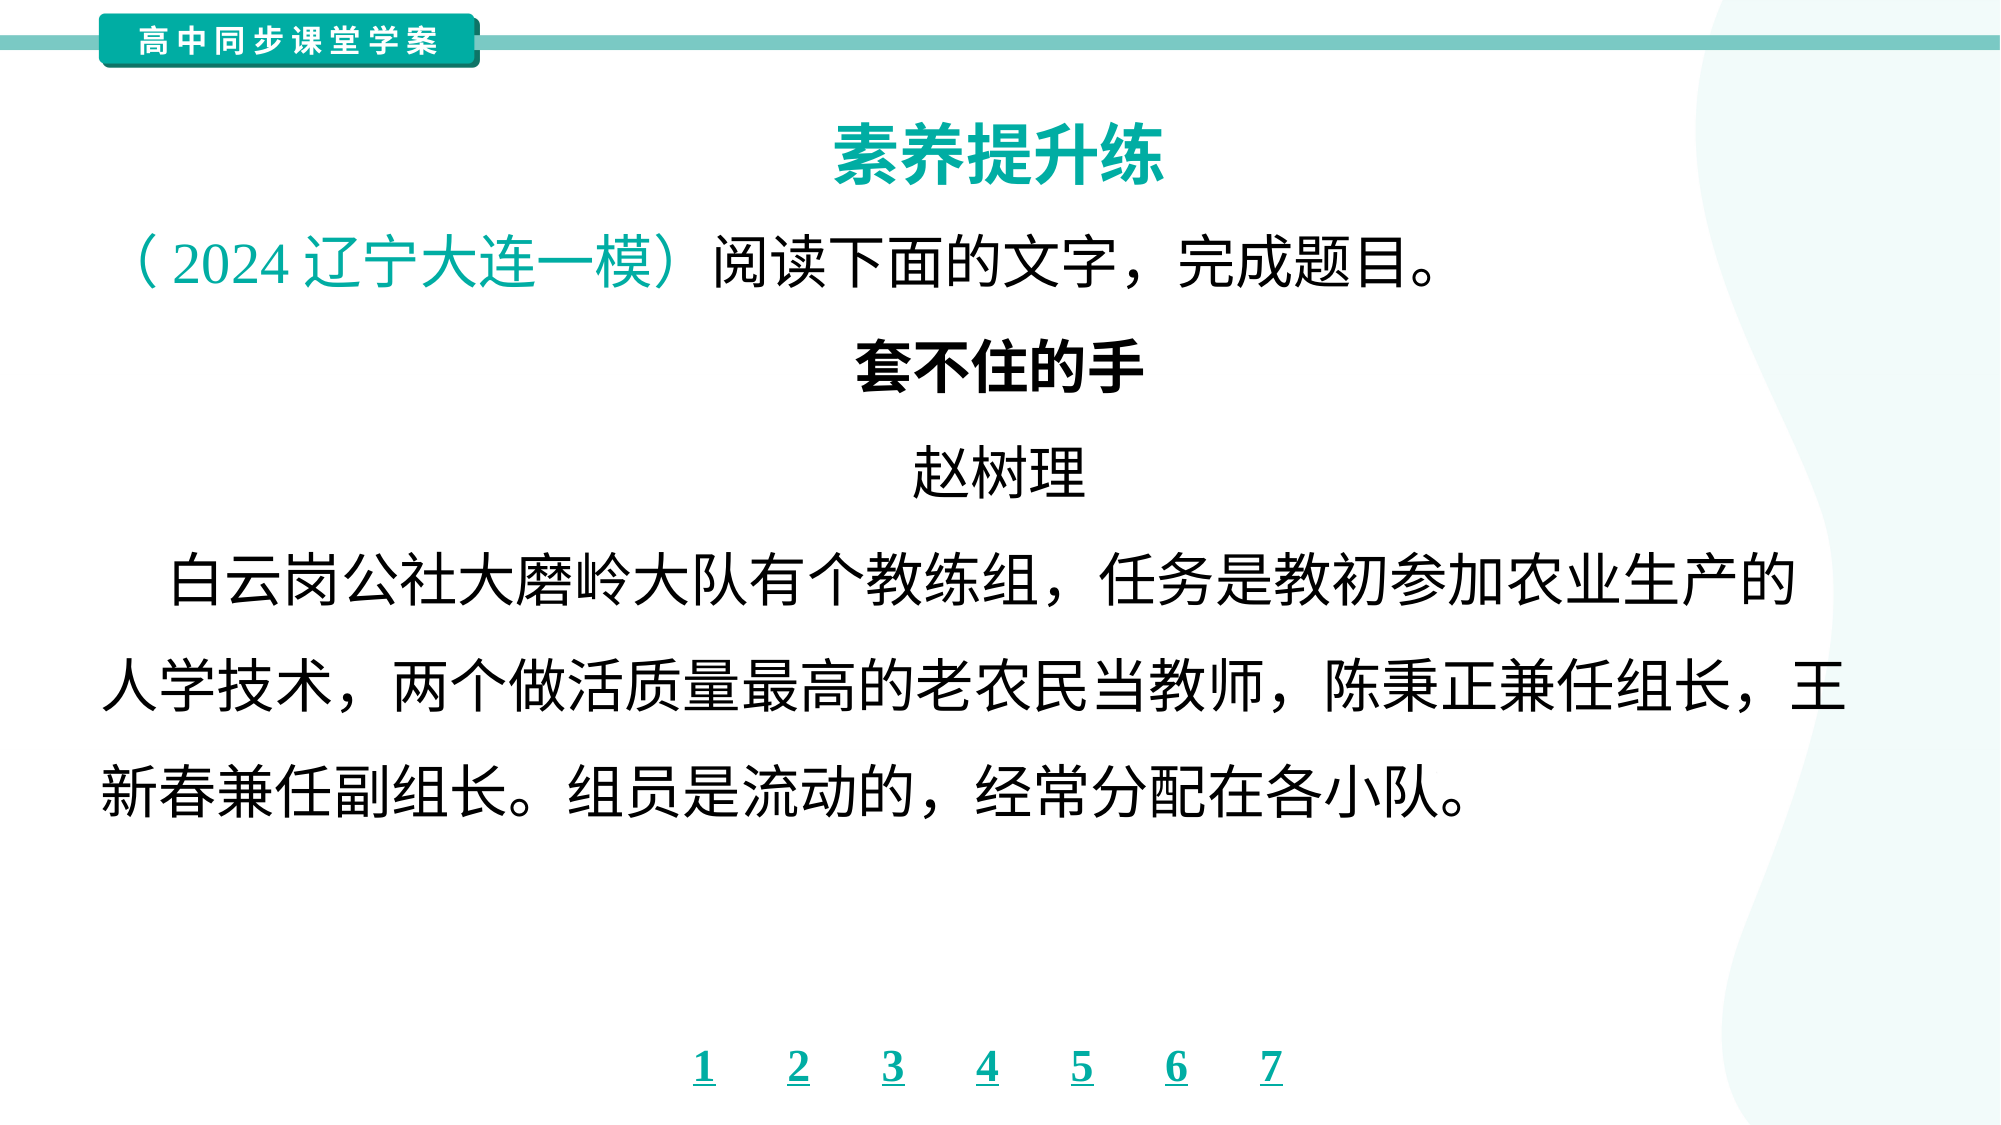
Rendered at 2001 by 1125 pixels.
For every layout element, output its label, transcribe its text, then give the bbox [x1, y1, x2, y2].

picture [0, 0, 2000, 1125]
text_box （2024辽宁大连一模）阅读下面的文字，完成题目。 [100, 192, 1899, 293]
text_box 素养提升练 [100, 76, 1899, 192]
text_box 套不住的手 赵树理 白云岗公社大磨岭大队有个教练组，任务是教初参加农业生产的 人学技术，两个做活质量最高的老农民当教师，陈秉正兼任组长，王 新春兼任副组长。组员是流动的，经常分配在各小队。 [100, 293, 1899, 826]
